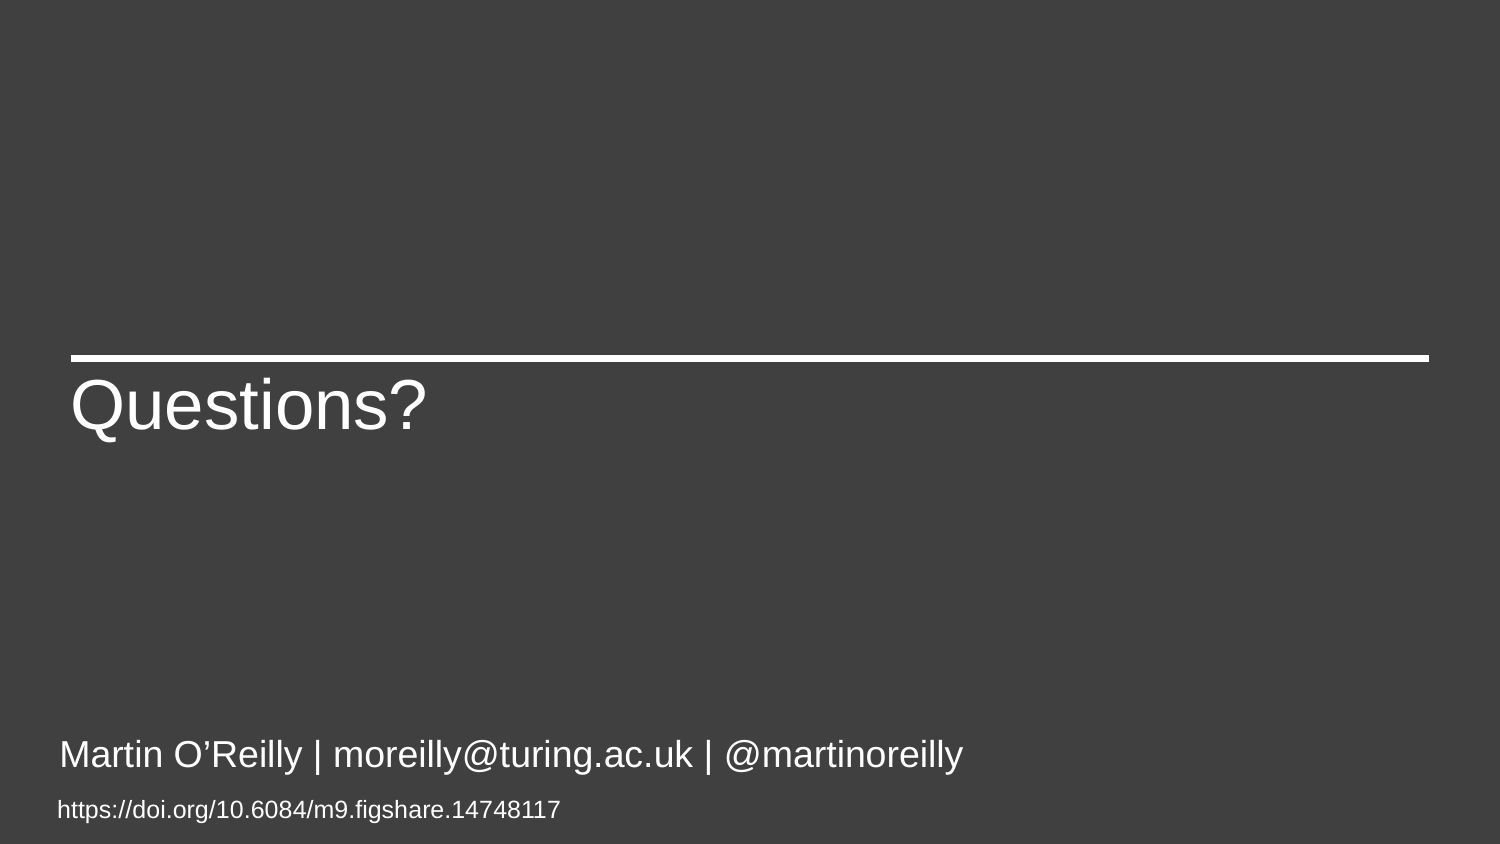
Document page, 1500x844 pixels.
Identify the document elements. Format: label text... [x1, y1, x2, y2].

text_box Martin O’Reilly | moreilly@turing.ac.uk | @martinoreilly [44, 722, 979, 782]
title Questions? [70, 358, 1430, 453]
text_box https://doi.org/10.6084/m9.figshare.14748117 [39, 762, 723, 842]
